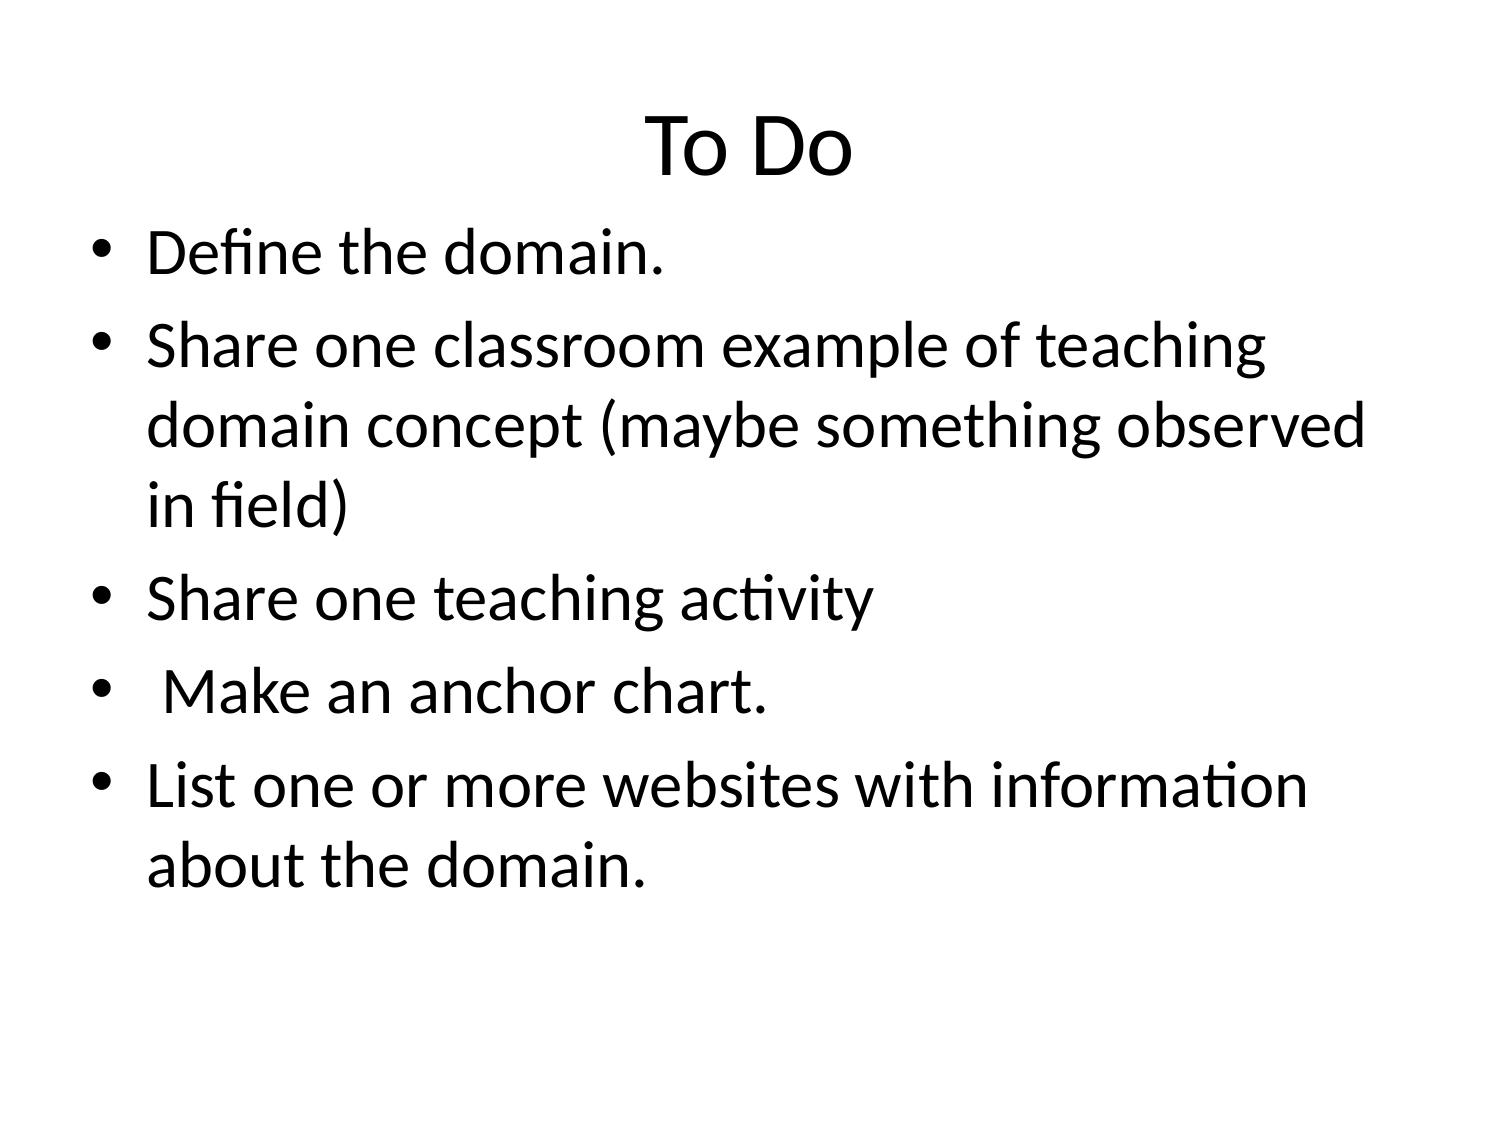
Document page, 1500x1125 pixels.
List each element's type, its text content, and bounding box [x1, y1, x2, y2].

list Define the domain. Share one classroom example of teaching domain concept (maybe something observed in field) Share one teaching activity Make an anchor chart. List one or more websites with information about the domain. [75, 200, 1425, 1005]
title To Do [75, 45, 1425, 200]
